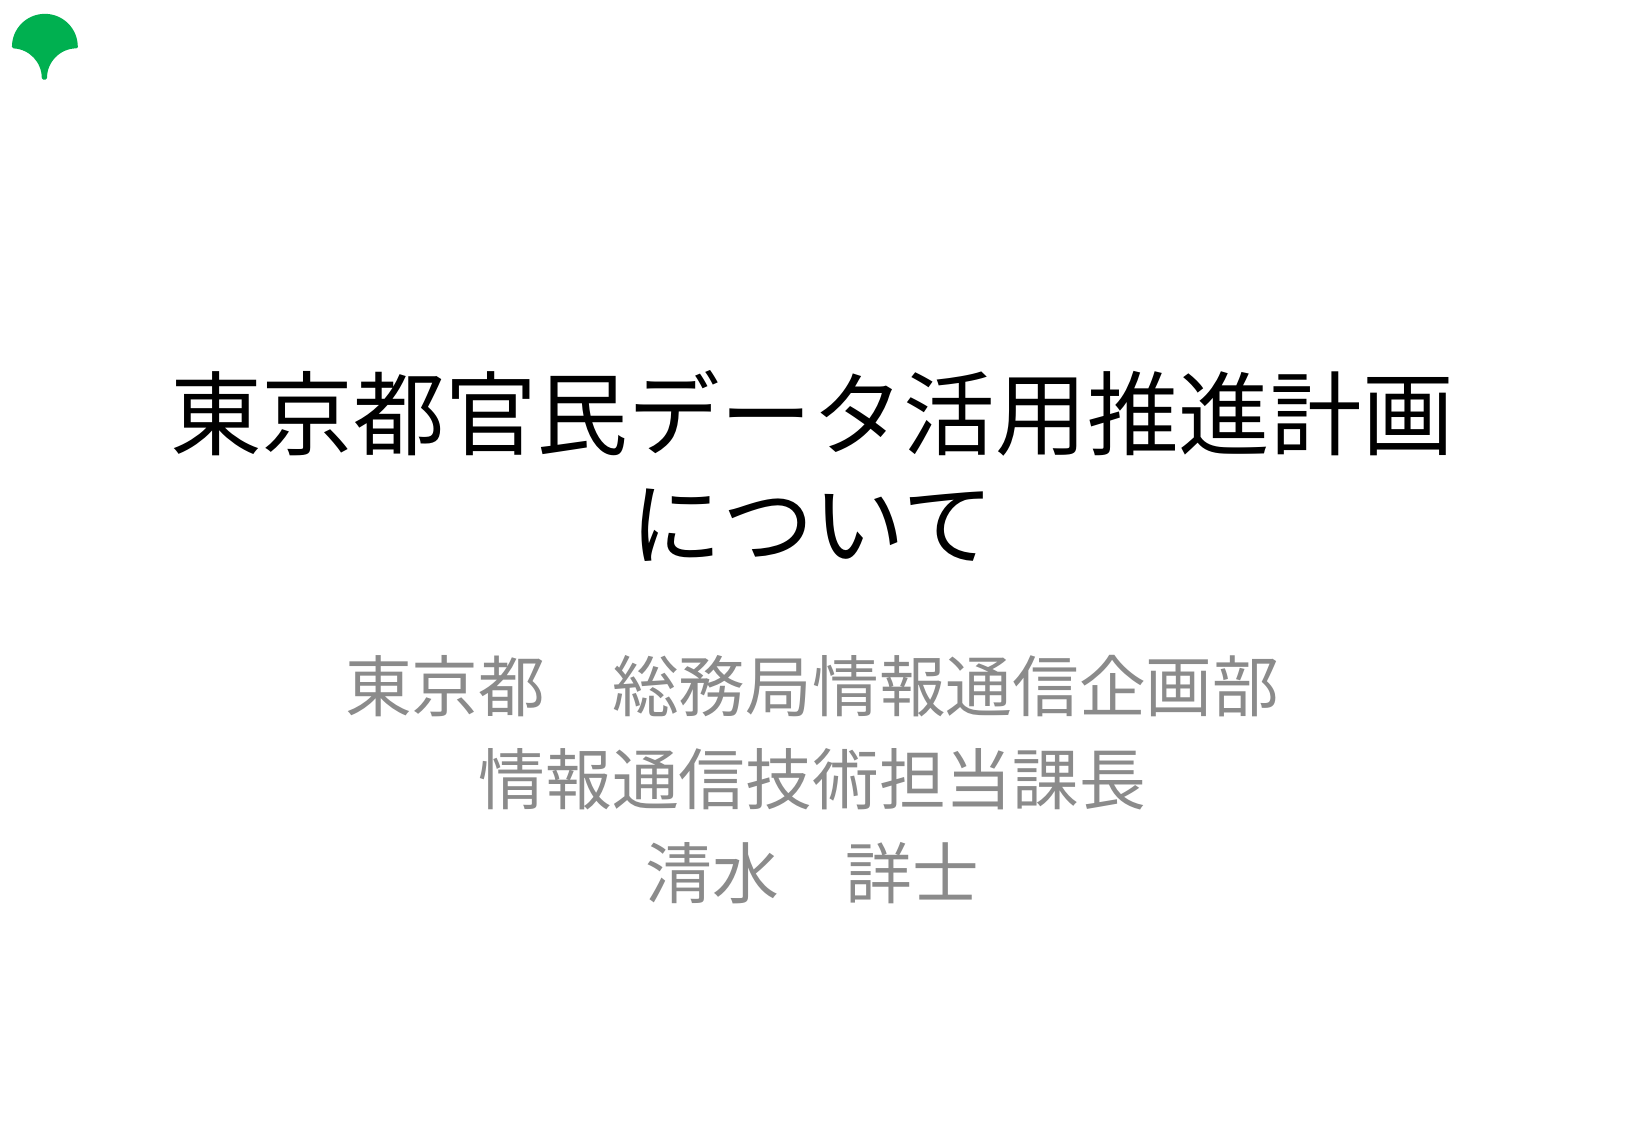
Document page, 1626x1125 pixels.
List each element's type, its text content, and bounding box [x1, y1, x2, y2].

subtitle 東京都 総務局情報通信企画部 情報通信技術担当課長 清水 詳士 [243, 637, 1382, 925]
title 東京都官民データ活用推進計画 について [121, 349, 1504, 591]
